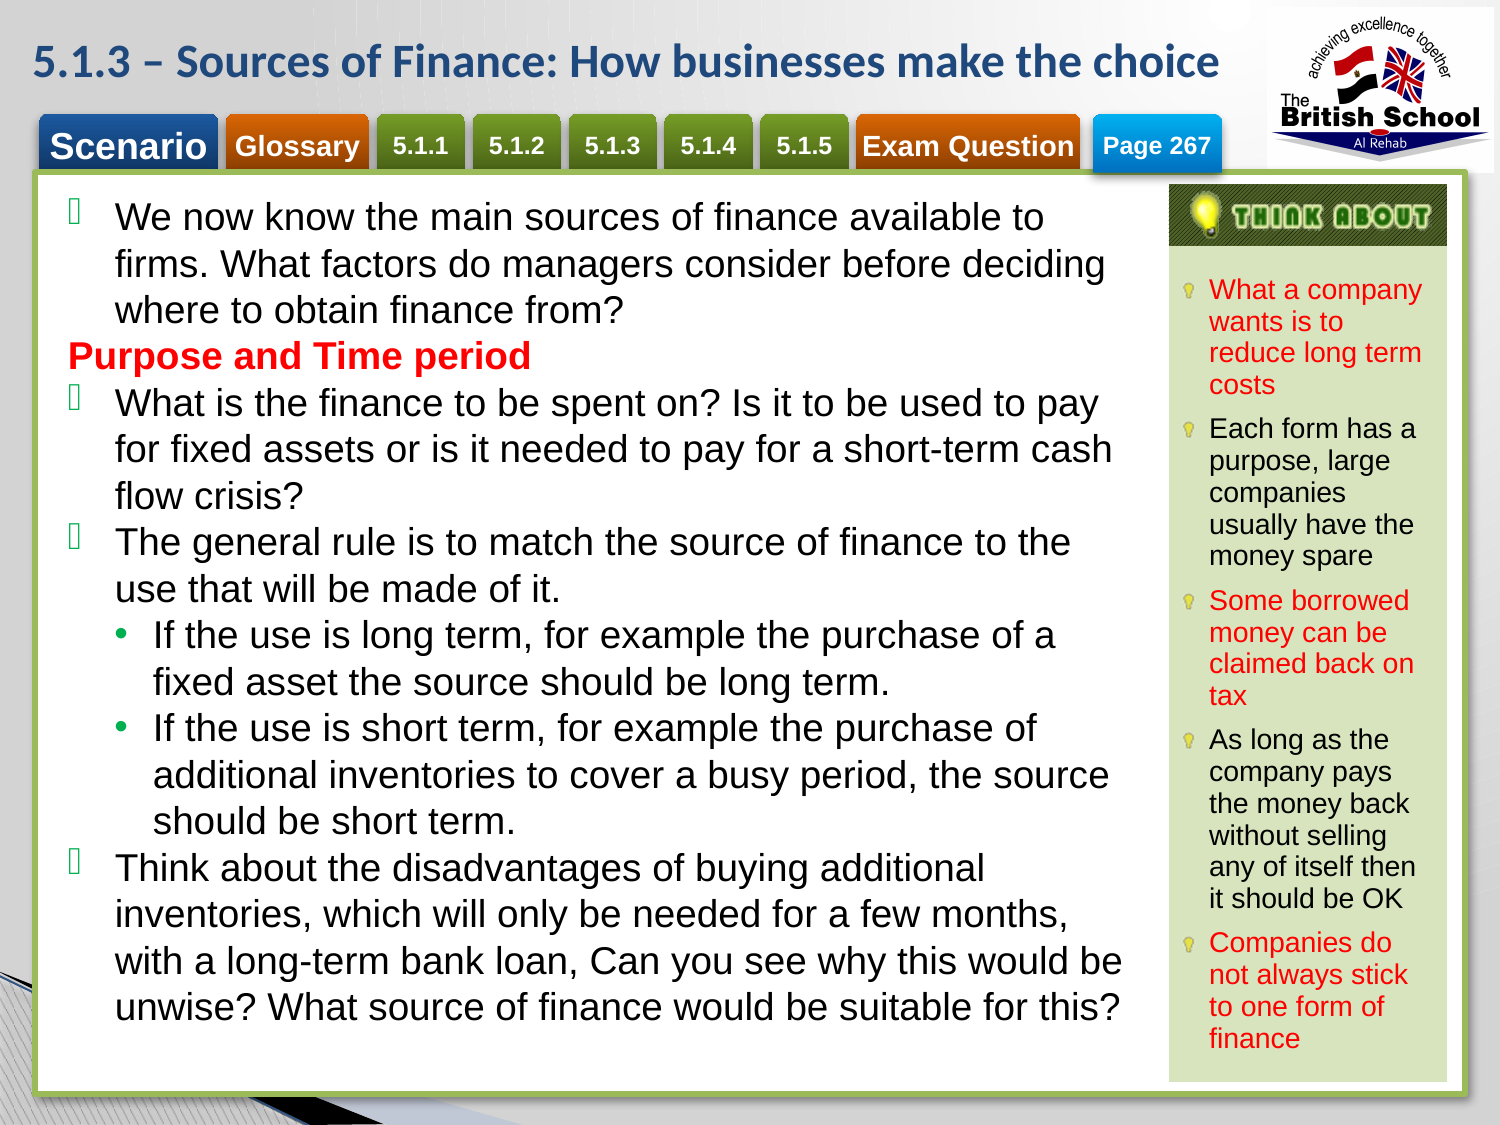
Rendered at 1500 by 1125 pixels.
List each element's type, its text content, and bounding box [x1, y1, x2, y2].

picture [1179, 590, 1197, 611]
picture [281, 1114, 303, 1125]
picture [1267, 7, 1495, 173]
picture [1179, 279, 1197, 300]
table_header [1169, 184, 1447, 246]
title 5.1.3 – Sources of Finance: How businesses make the choice [17, 7, 1270, 110]
text_box We now know the main sources of finance available to firms. What factors do managers consider before deciding where to obtain finance from? Purpose and Time period What is the finance to be spent on? Is it to be used to pay for fixed assets or is it needed to pay for a short-term cash flow crisis? The general rule is to match the source of finance to the use that will be made of it. If the use is long term, for example the purchase of a fixed asset the source should be long term. If the use is short term, for example the purchase of additional inventories to cover a busy period, the source should be short term. Think about the disadvantages of buying additional inventories, which will only be needed for a few months, with a long-term bank loan, Can you see why this would be unwise? What source of finance would be suitable for this? [53, 184, 1157, 1036]
picture [1179, 729, 1197, 750]
picture [1179, 418, 1197, 439]
table_cell What a company wants is to reduce long term costs Each form has a purpose, large companies usually have the money spare Some borrowed money can be claimed back on tax As long as the company pays the money back without selling any of itself then it should be OK Companies do not always stick to one form of finance [1169, 246, 1447, 1082]
text_box Page 267 [1092, 114, 1223, 173]
picture [1188, 188, 1435, 244]
picture [1179, 933, 1197, 954]
